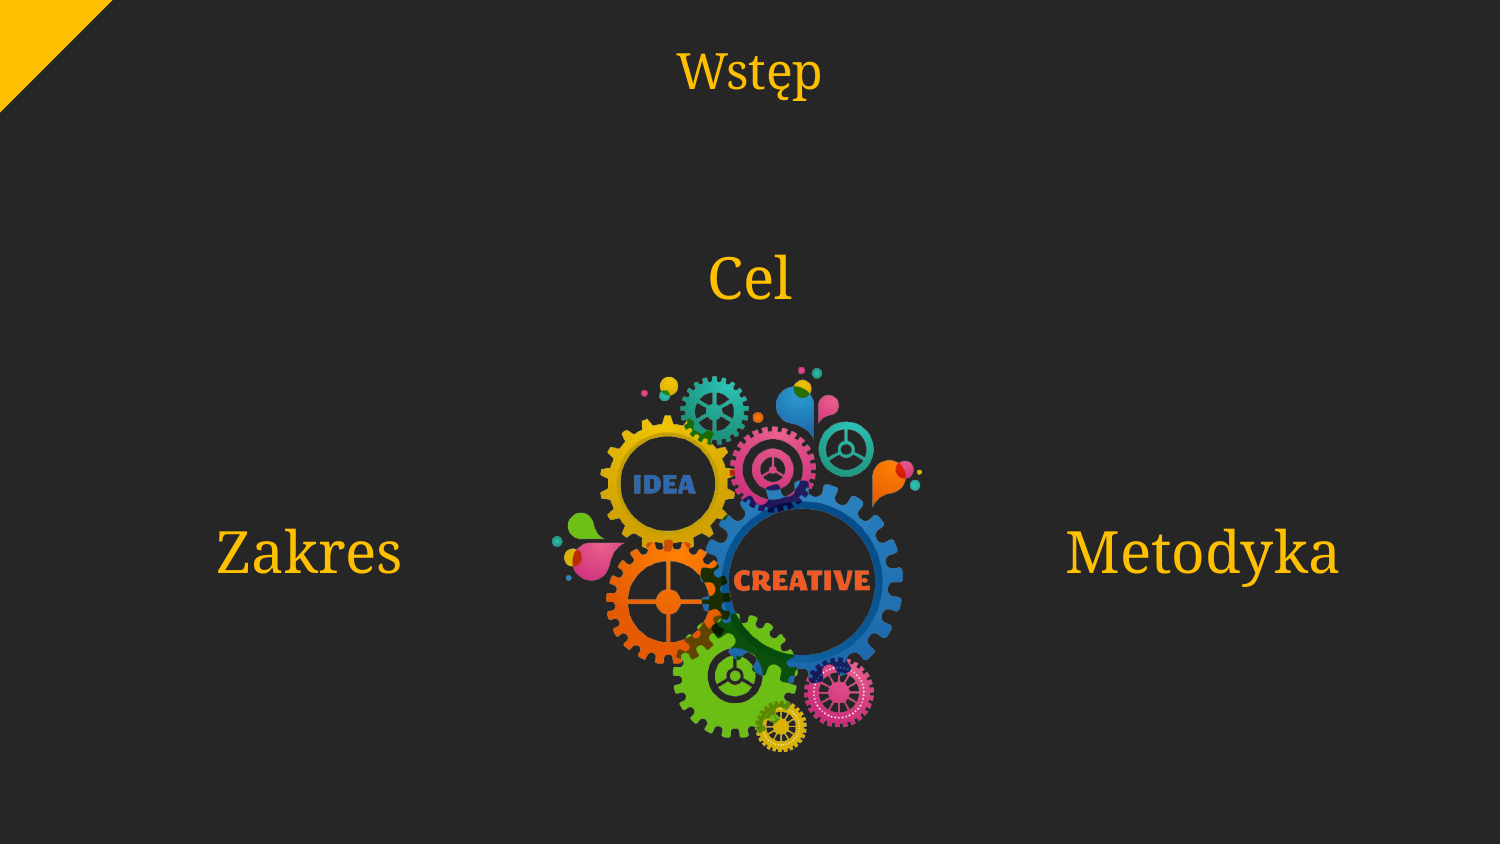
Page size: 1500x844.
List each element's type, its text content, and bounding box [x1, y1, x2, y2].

picture [508, 335, 991, 783]
text_box Zakres [89, 500, 503, 601]
text_box [0, 0, 113, 113]
text_box Cel [529, 226, 971, 327]
text_box Metodyka [995, 500, 1416, 601]
text_box Wstęp [9, 33, 1499, 105]
